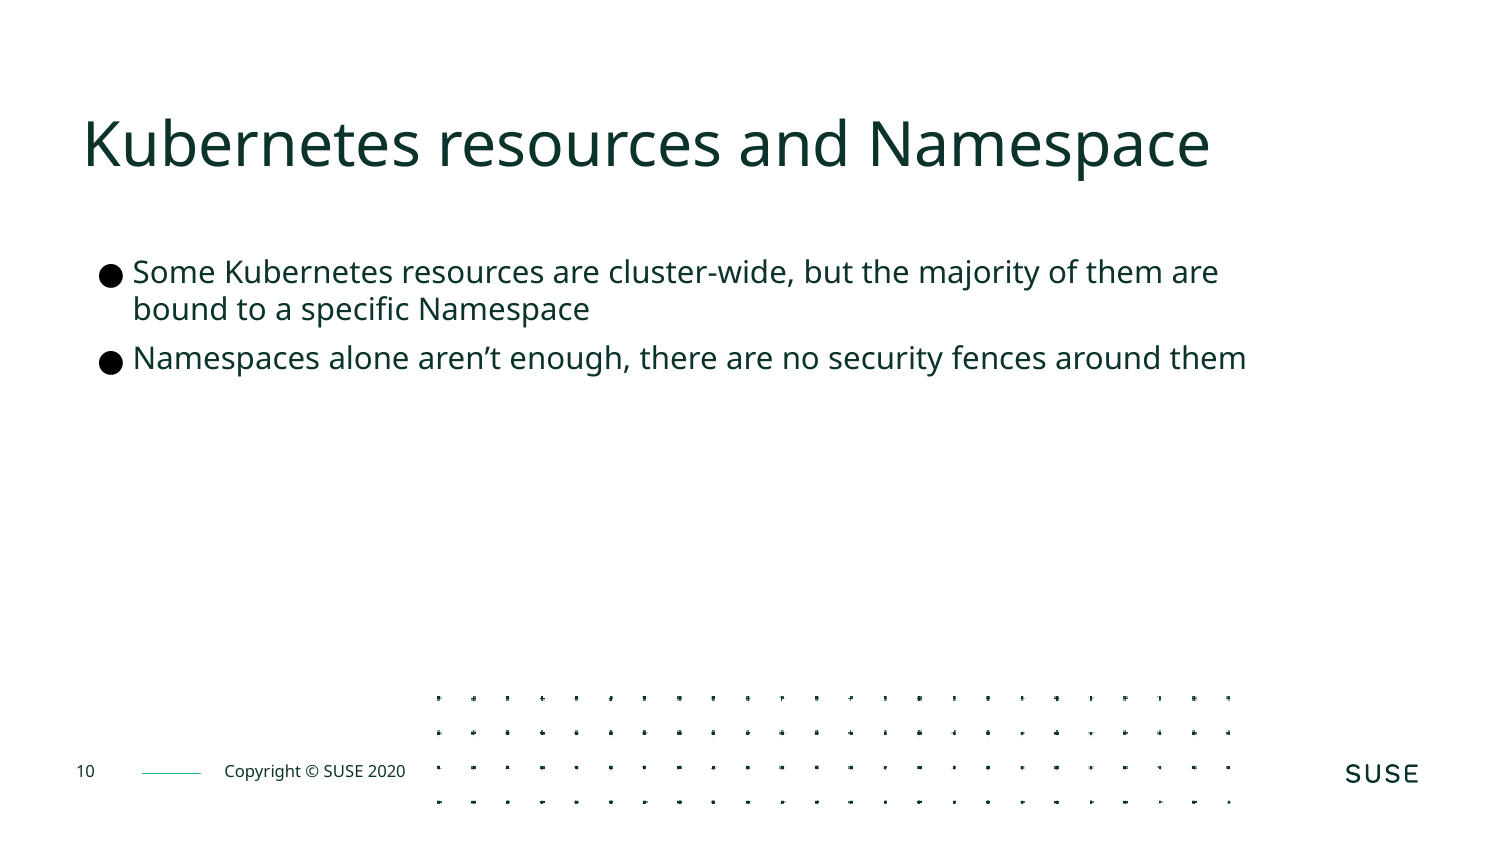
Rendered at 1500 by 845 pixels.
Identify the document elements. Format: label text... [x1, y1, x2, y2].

text_box Some Kubernetes resources are cluster-wide, but the majority of them are bound to a specific Namespace Namespaces alone aren’t enough, there are no security fences around them [82, 244, 1299, 695]
picture [1346, 764, 1418, 783]
text_box Kubernetes resources and Namespace [82, 103, 1453, 260]
picture [437, 696, 1255, 815]
